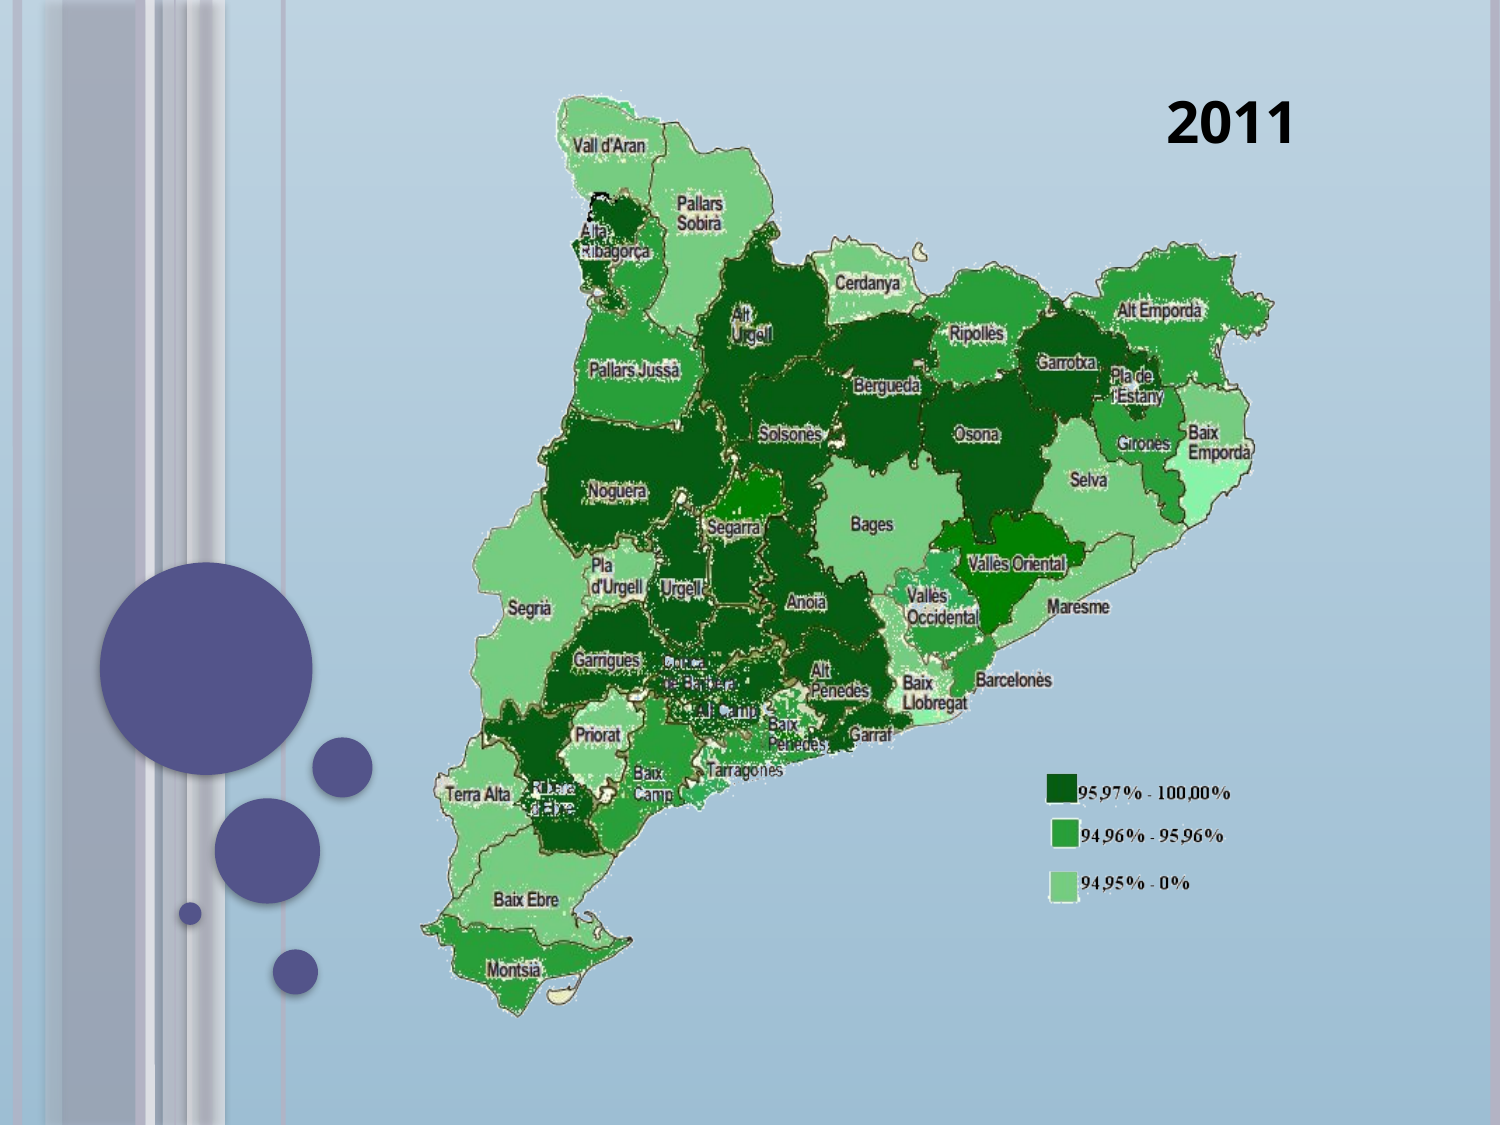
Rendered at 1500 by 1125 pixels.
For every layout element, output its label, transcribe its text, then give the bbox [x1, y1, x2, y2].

text_box 2011 [1151, 78, 1317, 163]
picture [300, 89, 1306, 1036]
